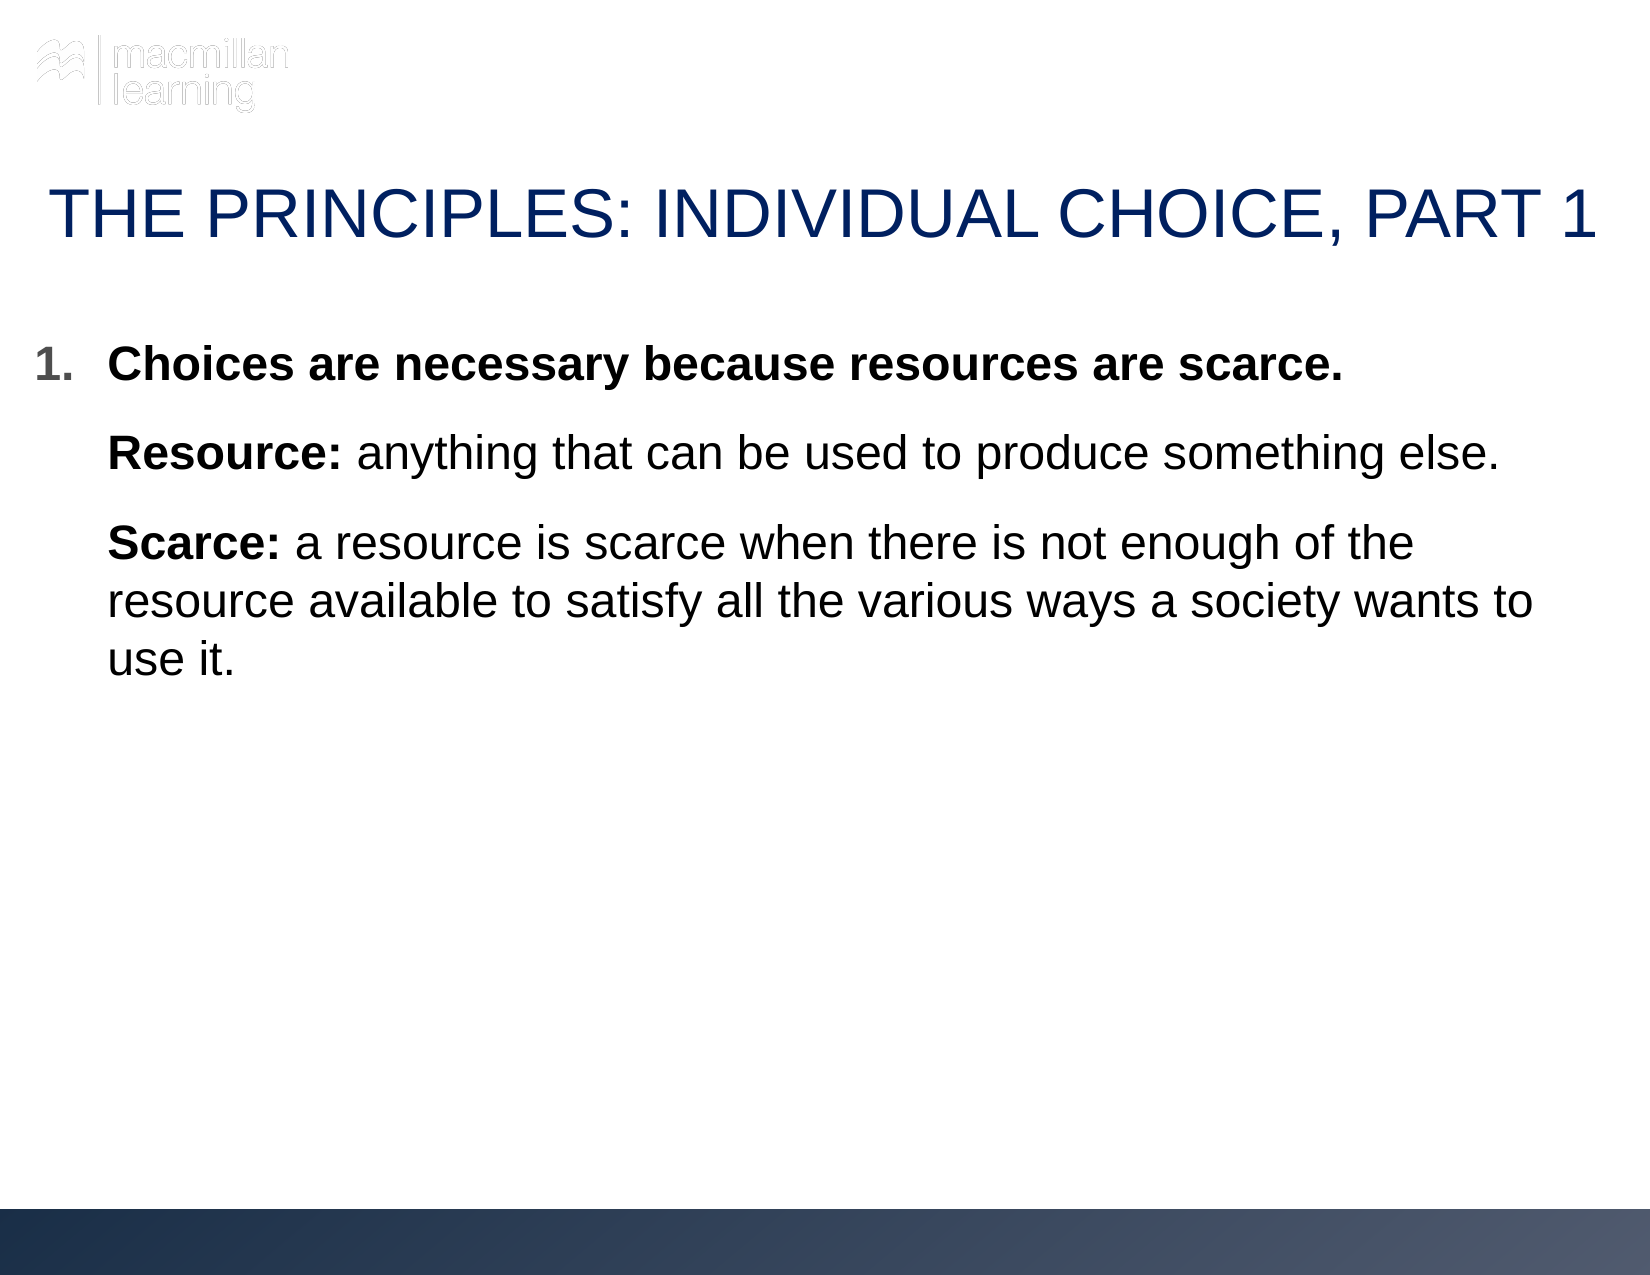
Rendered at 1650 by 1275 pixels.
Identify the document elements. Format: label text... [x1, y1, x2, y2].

title THE PRINCIPLES: INDIVIDUAL CHOICE, PART 1 [3, 117, 1644, 303]
list Choices are necessary because resources are scarce. Resource: anything that can be used to produce something else. Scarce: a resource is scarce when there is not enough of the resource available to satisfy all the various ways a society wants to use it. [19, 317, 1628, 701]
picture [37, 35, 288, 113]
